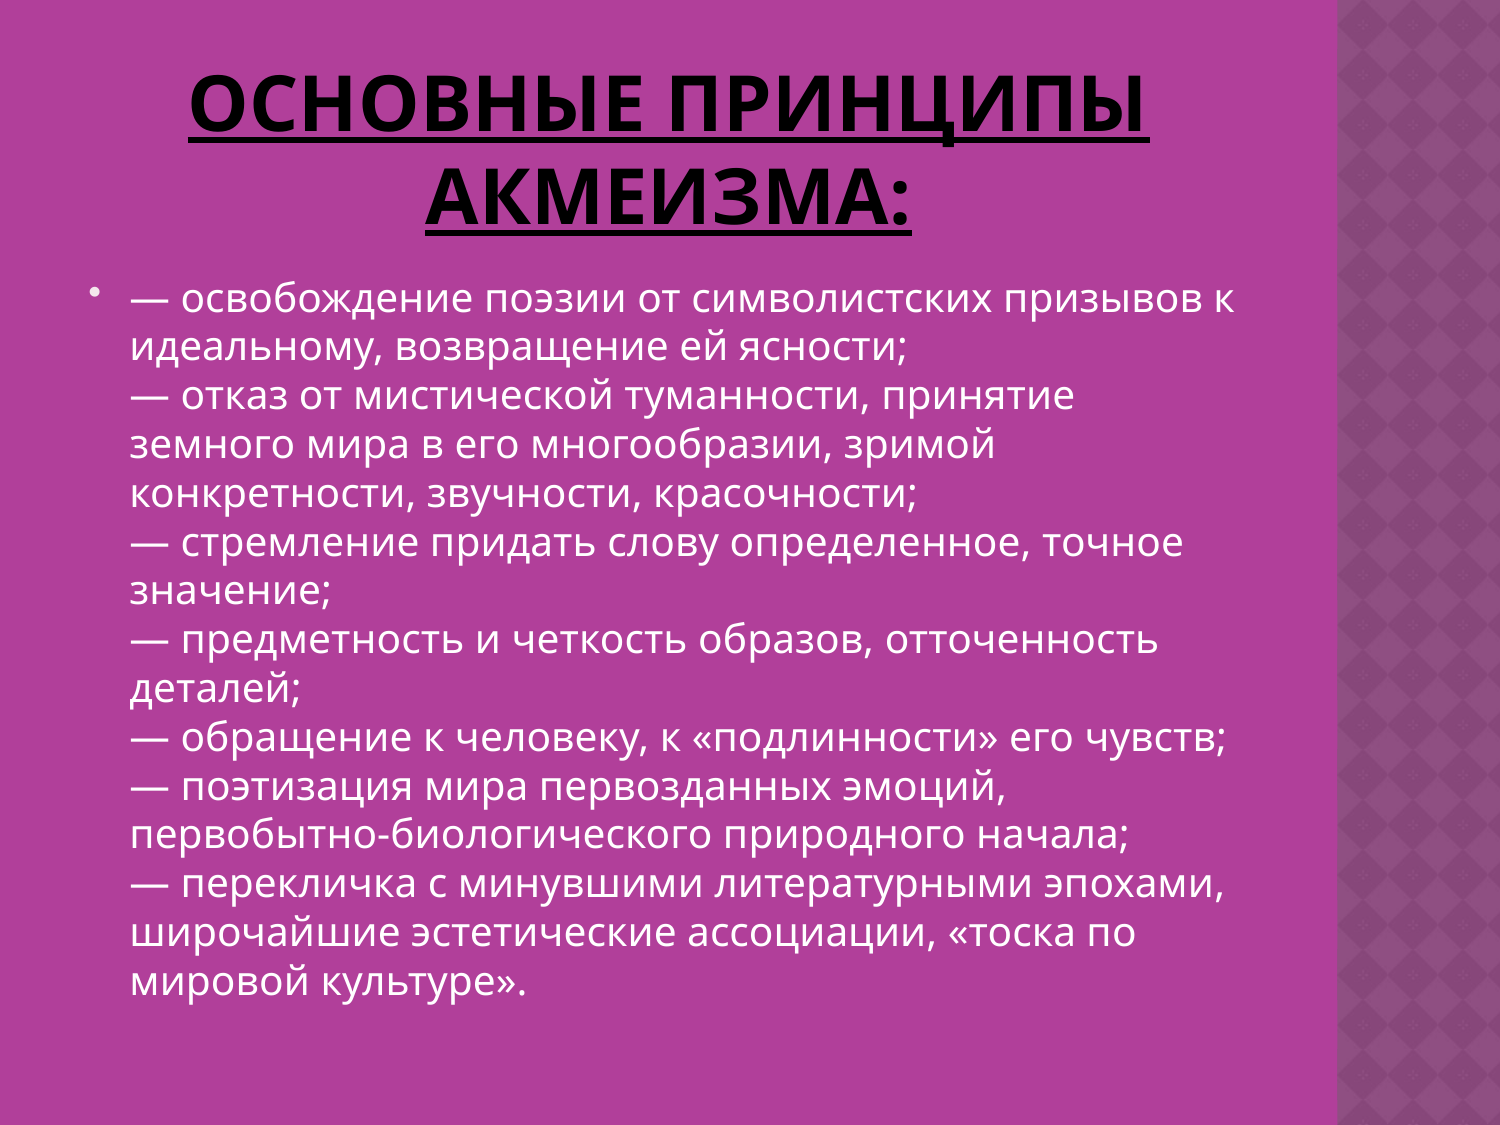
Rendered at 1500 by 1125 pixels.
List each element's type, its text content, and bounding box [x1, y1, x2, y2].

list — освобождение поэзии от символистских призывов к идеальному, возвращение ей ясности; — отказ от мистической туманности, принятие земного мира в его многообразии, зримой конкретности, звучности, красочности; — стремление придать слову определенное, точное значение; — предметность и четкость образов, отточенность деталей; — обращение к человеку, к «подлинности» его чувств; — поэтизация мира первозданных эмоций, первобытно-биологического природного начала; — перекличка с минувшими литературными эпохами, широчайшие эстетические ассоциации, «тоска по мировой культуре». [75, 264, 1263, 1059]
title Основные принципы акмеизма: [75, 52, 1263, 240]
